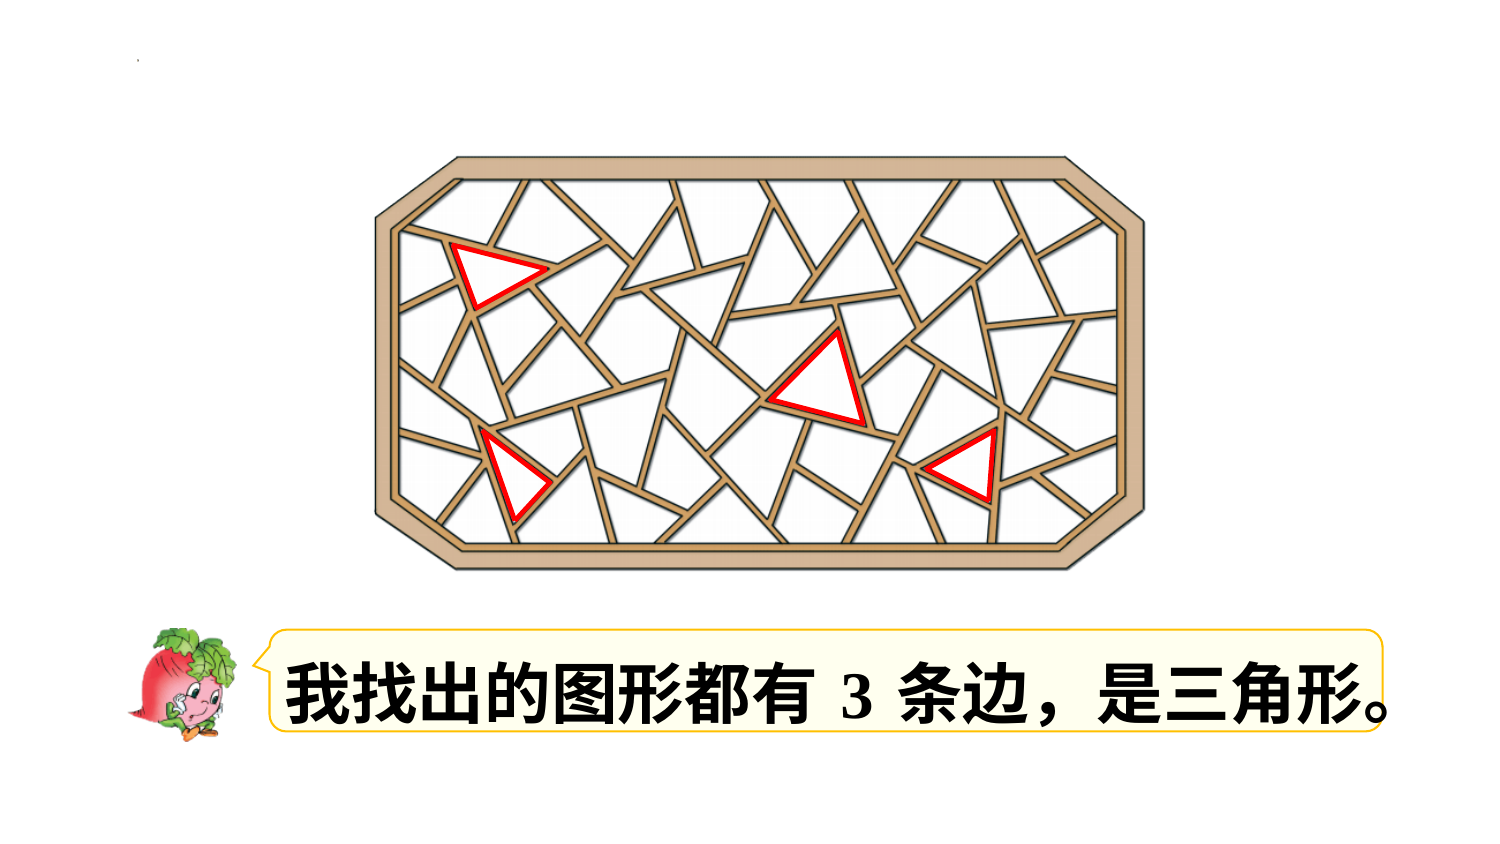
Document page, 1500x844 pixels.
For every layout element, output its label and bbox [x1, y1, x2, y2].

text_box [925, 428, 995, 501]
text_box [451, 244, 547, 309]
text_box [125, 628, 1383, 742]
picture [345, 145, 1167, 579]
text_box [769, 330, 865, 424]
text_box [481, 430, 552, 521]
